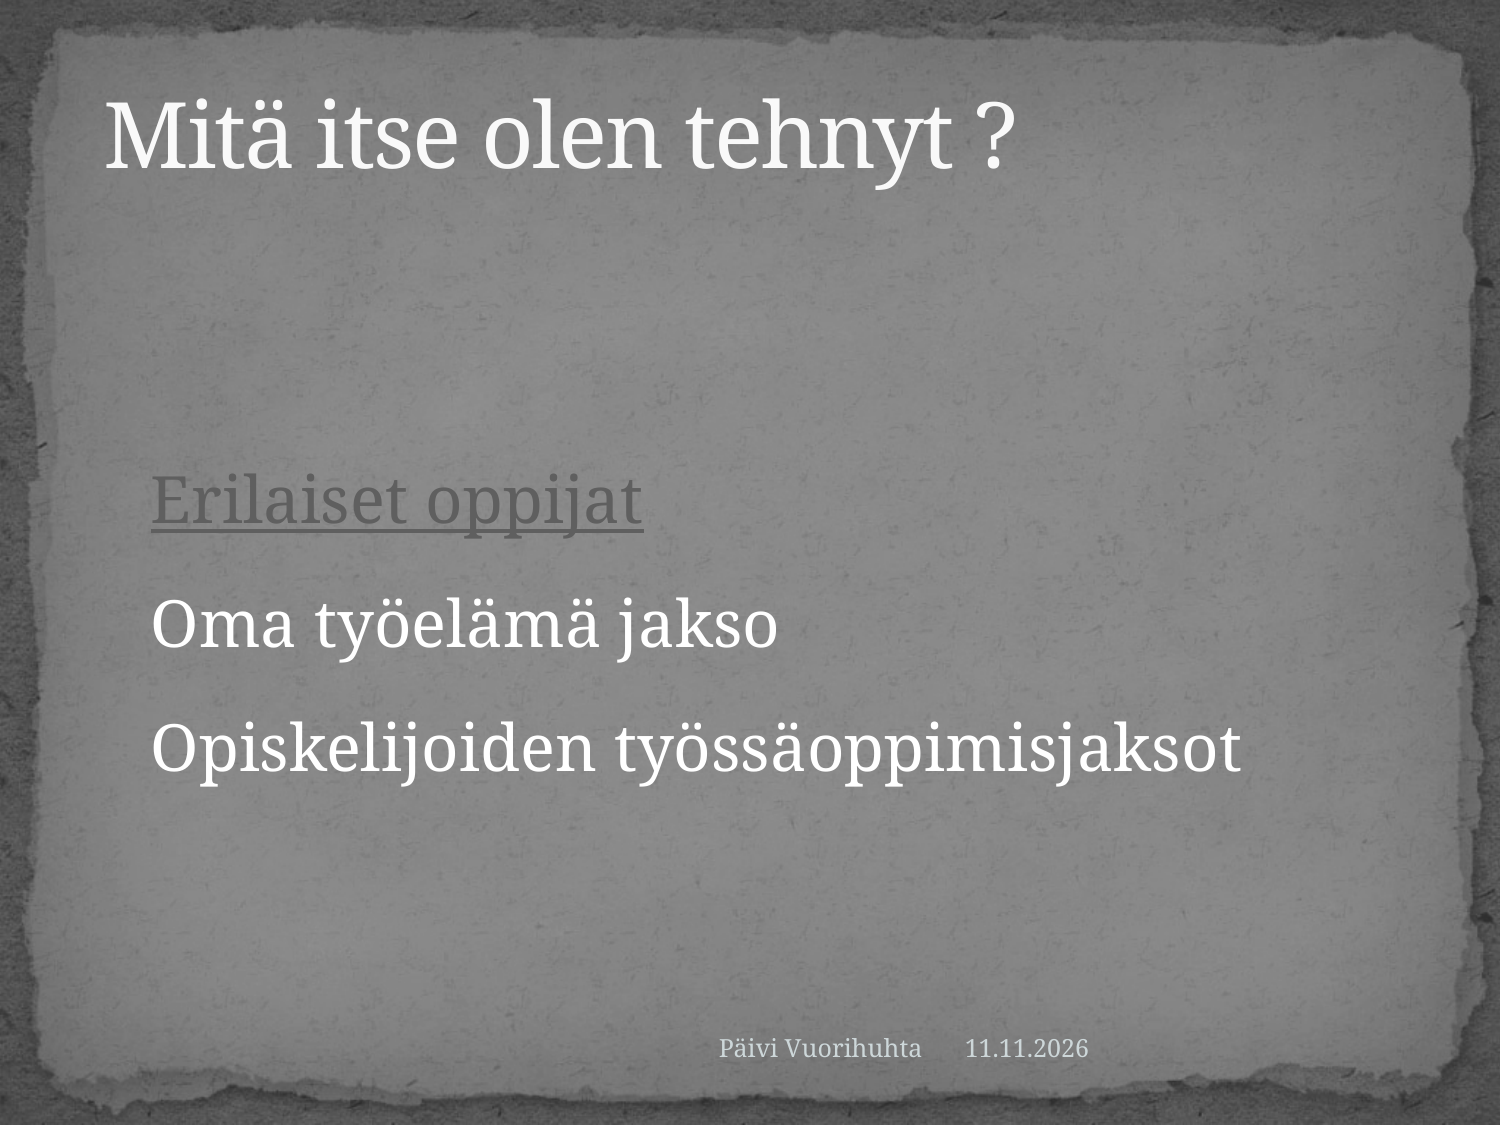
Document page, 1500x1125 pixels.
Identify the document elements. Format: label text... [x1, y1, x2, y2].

footer Päivi Vuorihuhta [350, 1017, 938, 1081]
title Mitä itse olen tehnyt ? [88, 42, 1352, 195]
list Erilaiset oppijat Oma työelämä jakso Opiskelijoiden työssäoppimisjaksot [135, 314, 1436, 926]
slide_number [950, 1017, 1375, 1081]
